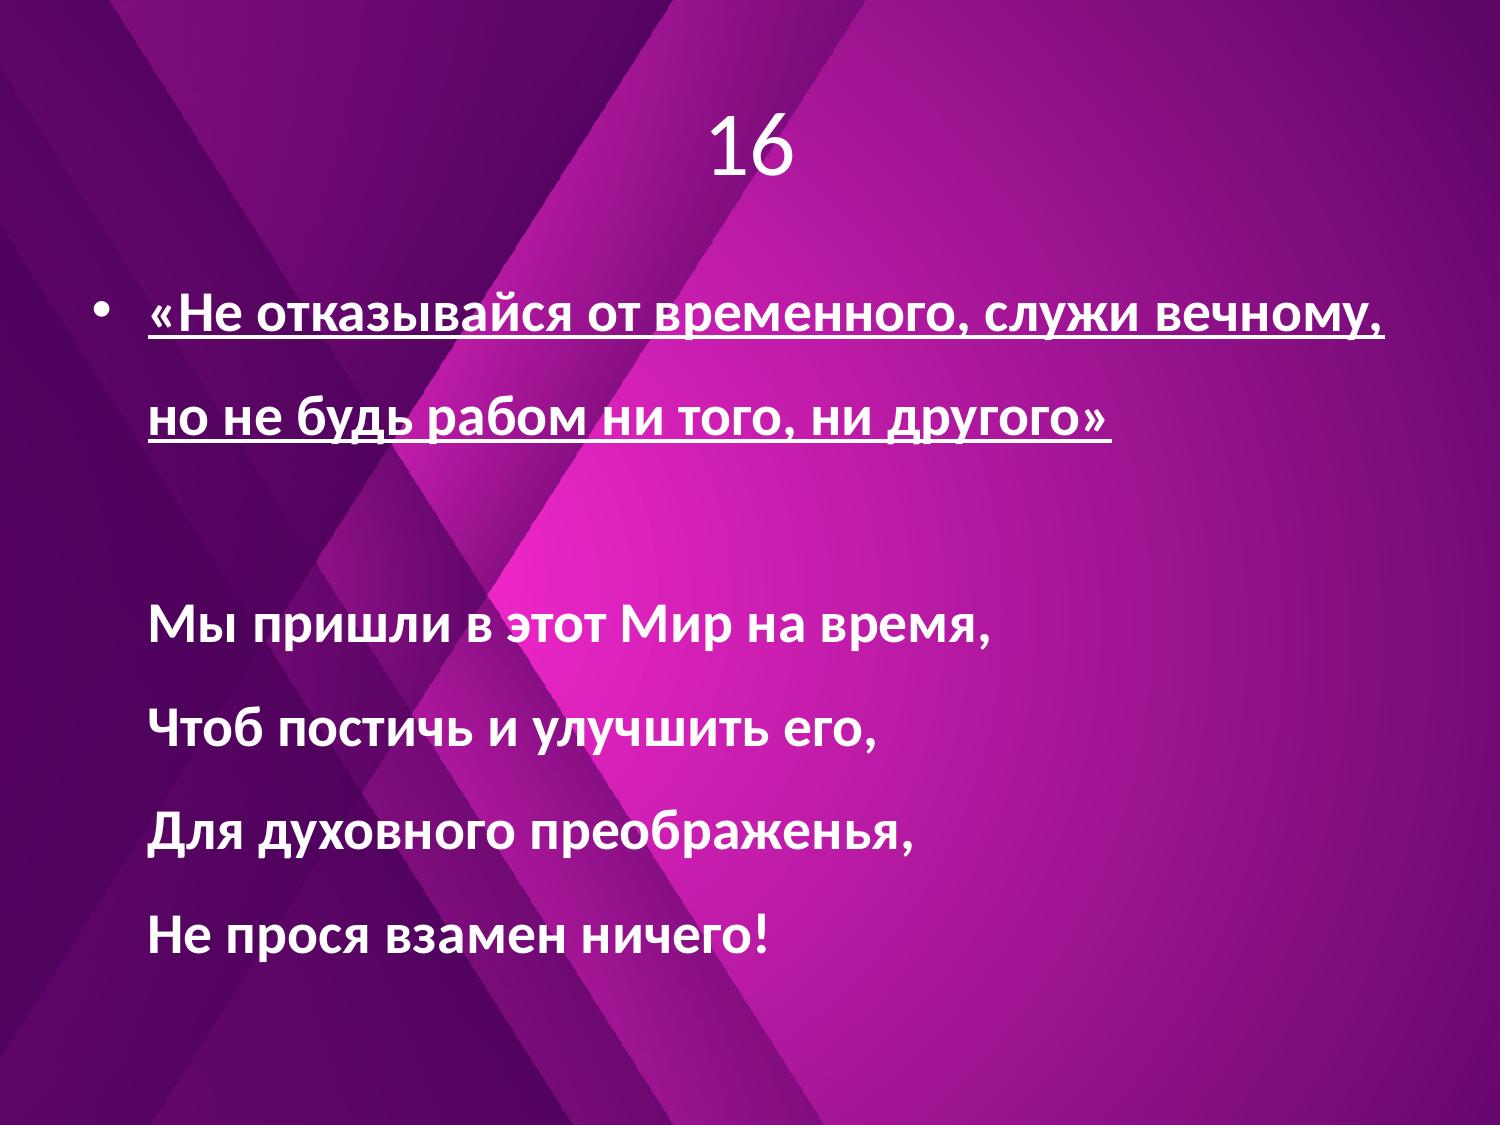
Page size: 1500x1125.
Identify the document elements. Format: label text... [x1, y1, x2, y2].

list «Не отказывайся от временного, служи вечному, но не будь рабом ни того, ни другого» Мы пришли в этот Мир на время, Чтоб постичь и улучшить его, Для духовного преображенья, Не прося взамен ничего! [76, 231, 1427, 976]
title 16 [75, 45, 1425, 233]
picture [0, 0, 1500, 1125]
